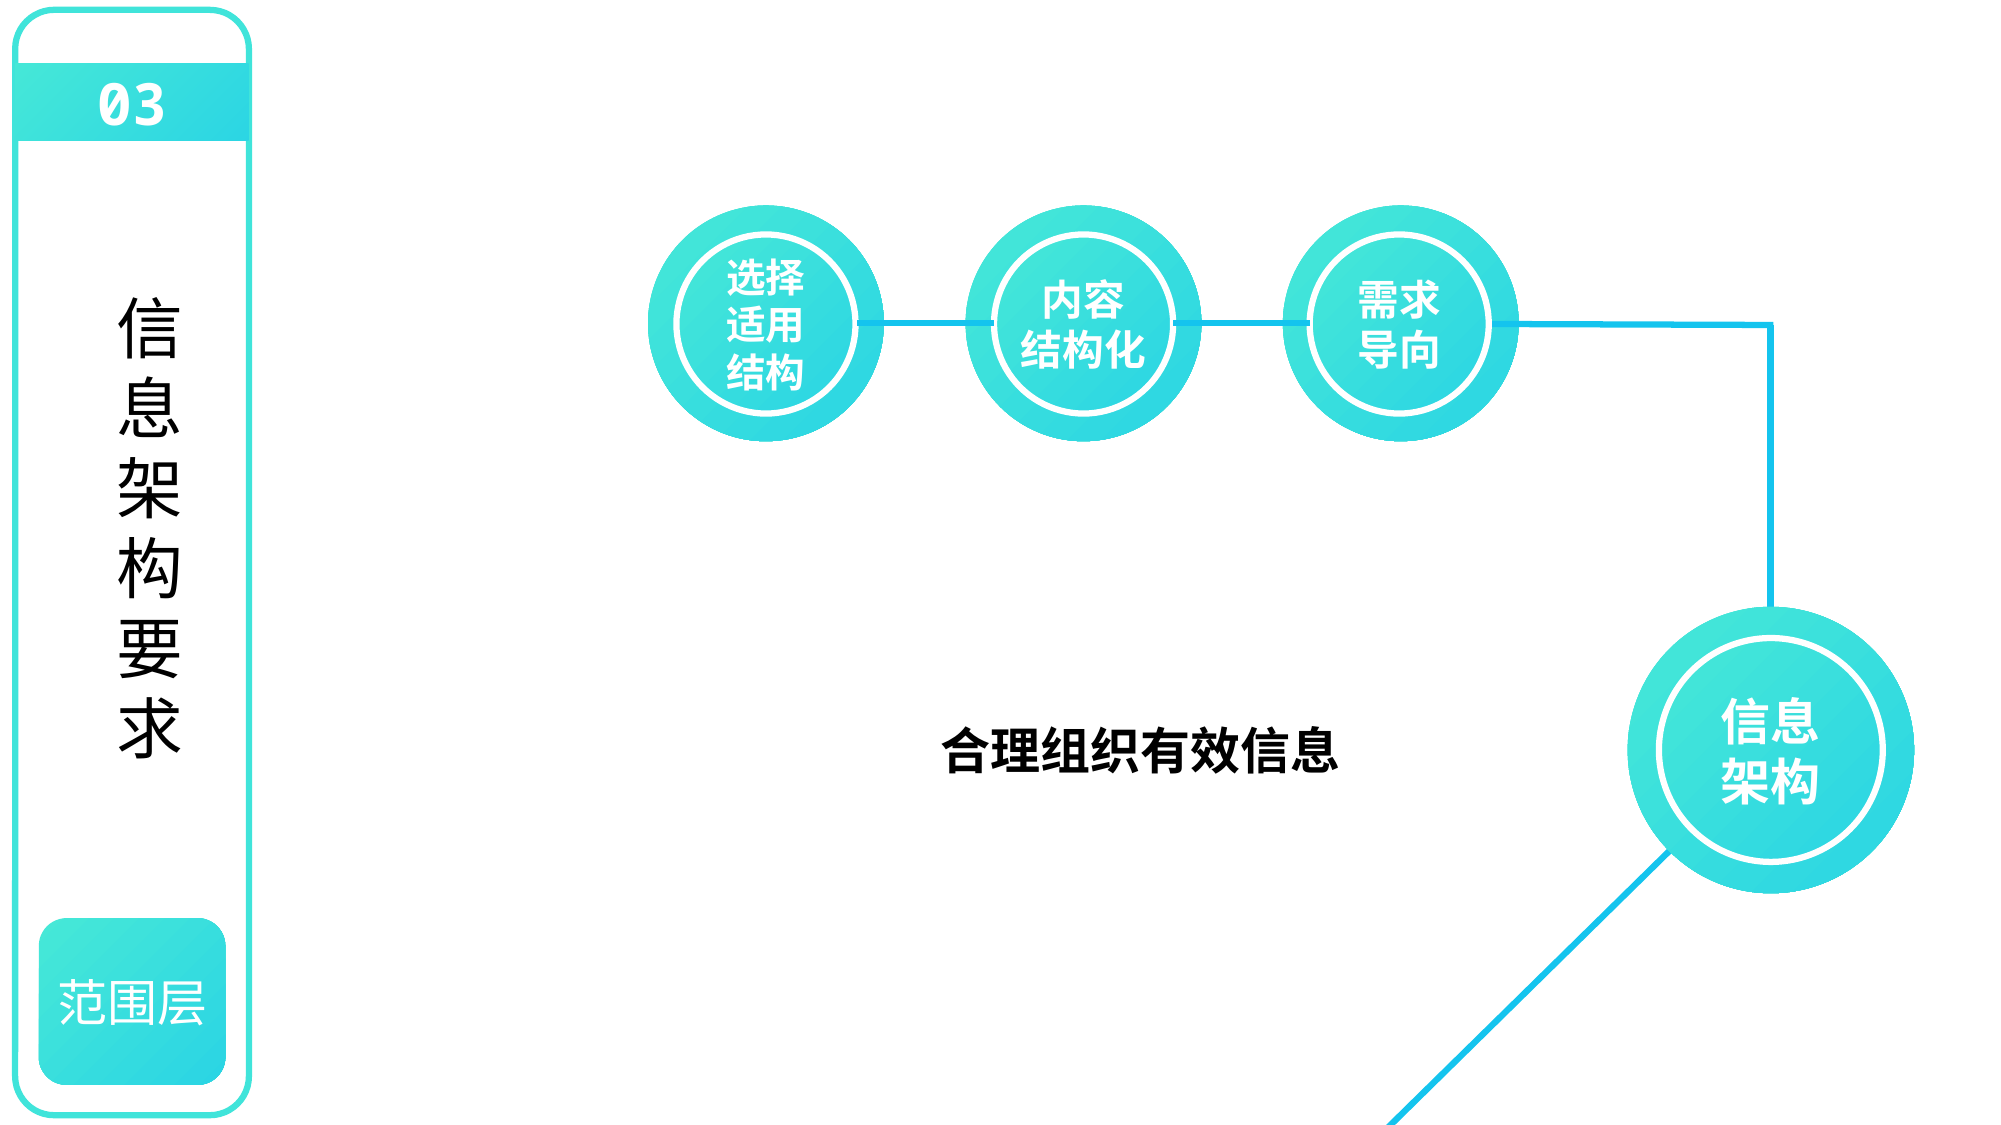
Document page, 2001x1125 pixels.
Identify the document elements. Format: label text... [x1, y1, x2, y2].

text_box 信息架构 [1657, 636, 1884, 863]
text_box [964, 326, 1203, 443]
text_box 范围层 [39, 963, 225, 1039]
text_box [1626, 605, 1770, 829]
text_box 信息架构要求 [101, 279, 161, 774]
text_box [1281, 326, 1520, 443]
text_box [14, 142, 250, 1117]
text_box 内容 结构化 [987, 266, 1180, 382]
text_box [964, 204, 1203, 320]
text_box 需求导向 [1308, 233, 1490, 415]
text_box [1014, 233, 1154, 266]
text_box [37, 917, 227, 1086]
text_box 03 [14, 63, 250, 142]
text_box [1692, 605, 1916, 895]
text_box [646, 204, 885, 443]
text_box 合理组织有效信息 [707, 708, 1574, 791]
text_box [14, 8, 250, 63]
text_box [1281, 204, 1520, 320]
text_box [1373, 829, 1692, 1125]
text_box [1014, 382, 1154, 415]
text_box 选择适用结构 [675, 233, 857, 415]
